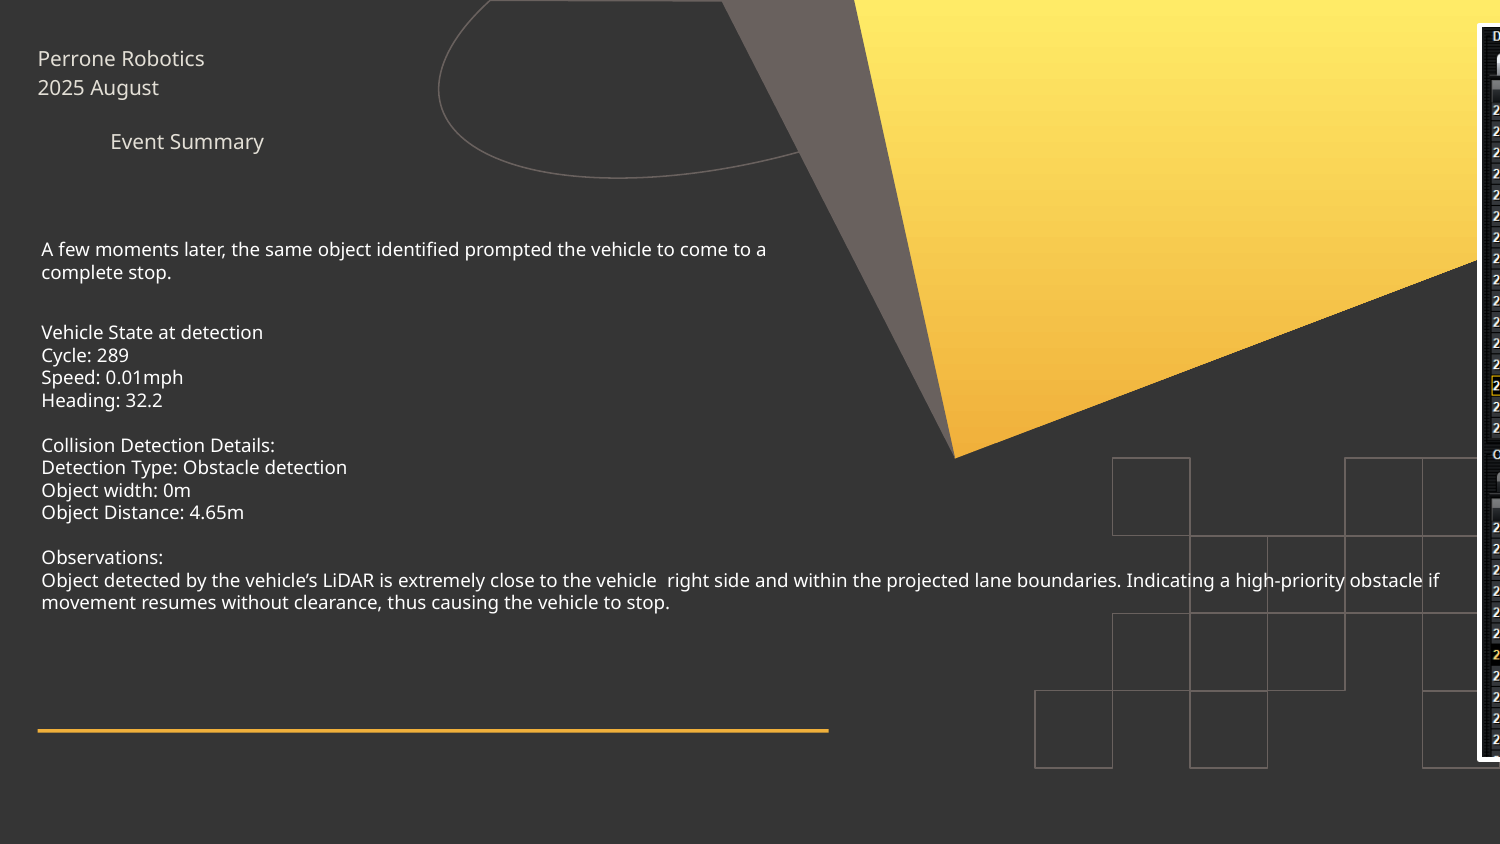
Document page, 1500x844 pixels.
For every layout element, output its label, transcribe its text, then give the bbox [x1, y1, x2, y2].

text_box Vehicle State at detection Cycle: 289 Speed: 0.01mph Heading: 32.2 Collision Detection Details: Detection Type: Obstacle detection Object width: 0m Object Distance: 4.65m Observations: Object detected by the vehicle’s LiDAR is extremely close to the vehicle right side and within the projected lane boundaries. Indicating a high-priority obstacle if movement resumes without clearance, thus causing the vehicle to stop. [26, 306, 1489, 844]
picture [1481, 27, 1500, 758]
text_box A few moments later, the same object identified prompted the vehicle to come to a complete stop. [26, 222, 859, 306]
subtitle Perrone Robotics 2025 August [22, 27, 378, 83]
subtitle Event Summary [95, 112, 306, 169]
